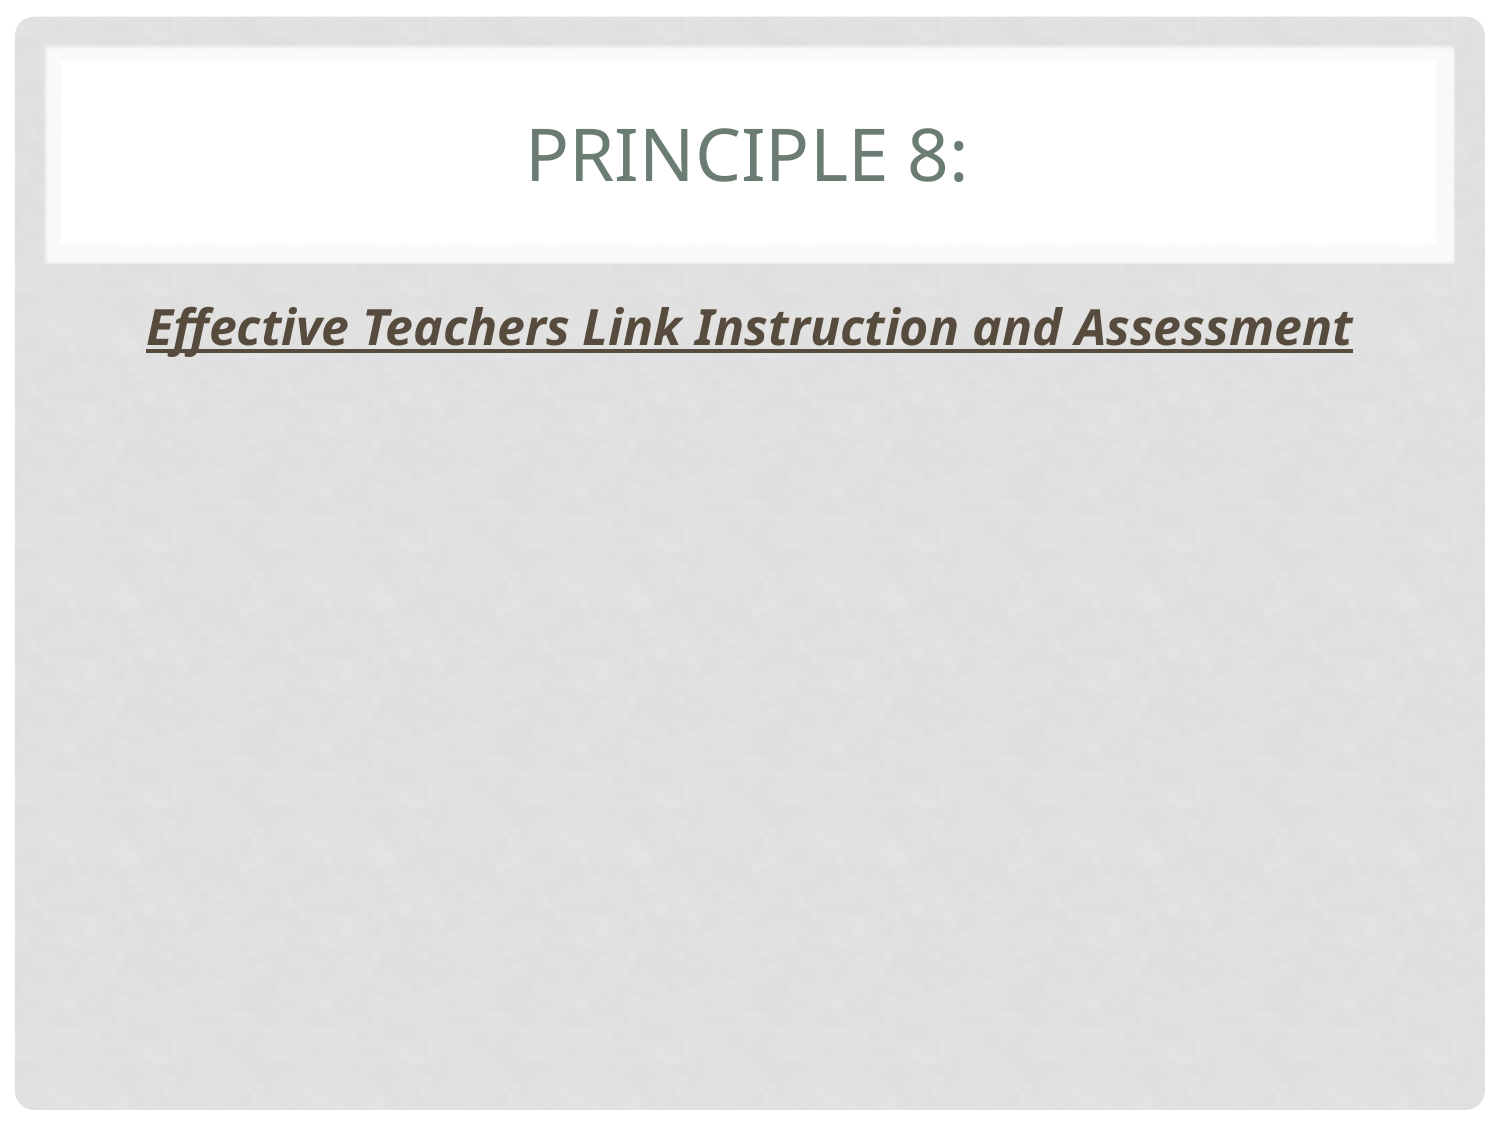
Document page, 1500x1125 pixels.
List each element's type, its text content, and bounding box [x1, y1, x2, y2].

list Effective Teachers Link Instruction and Assessment [75, 287, 1425, 1005]
title Principle 8: [69, 66, 1425, 238]
